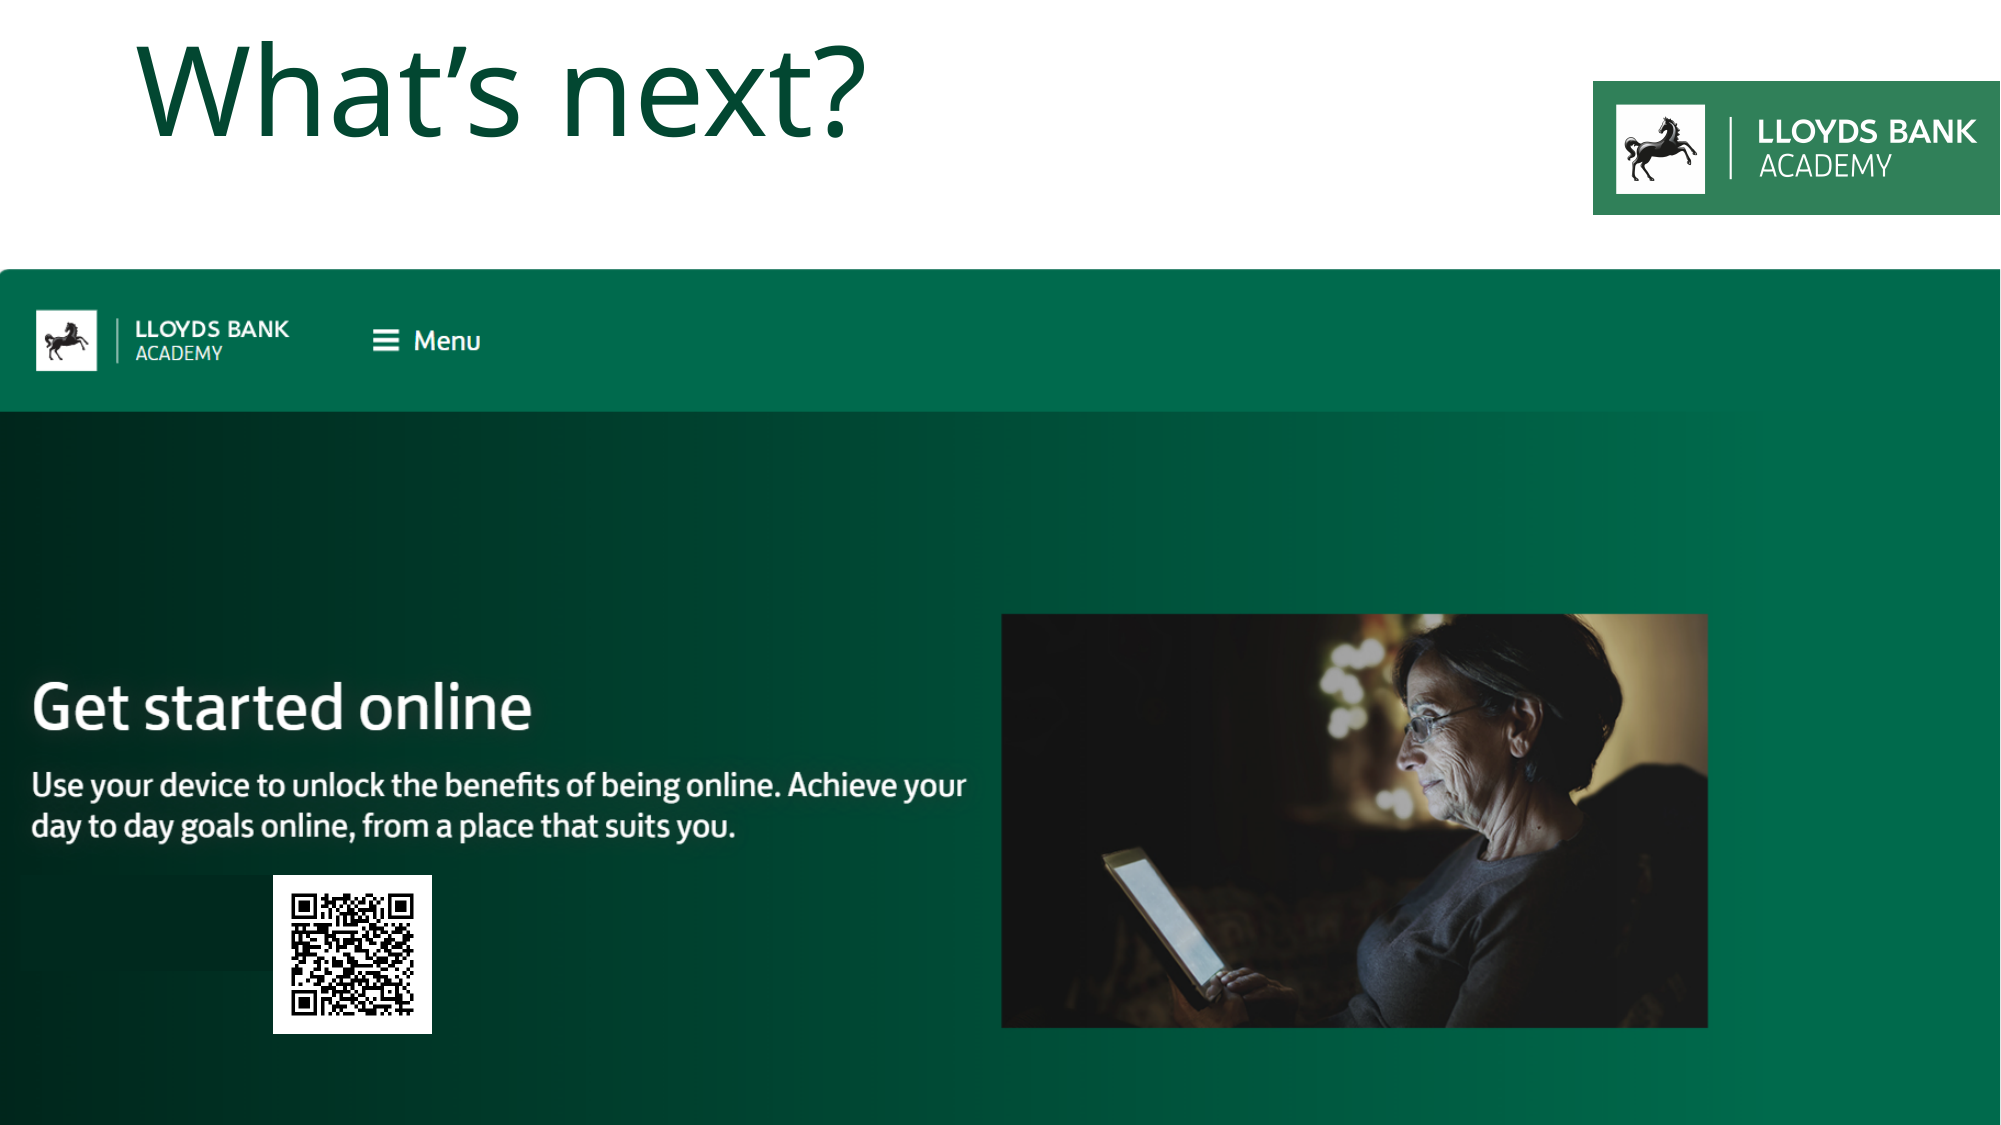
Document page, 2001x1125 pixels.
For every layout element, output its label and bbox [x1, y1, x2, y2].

picture [0, 269, 2001, 1125]
picture [1593, 81, 2000, 215]
